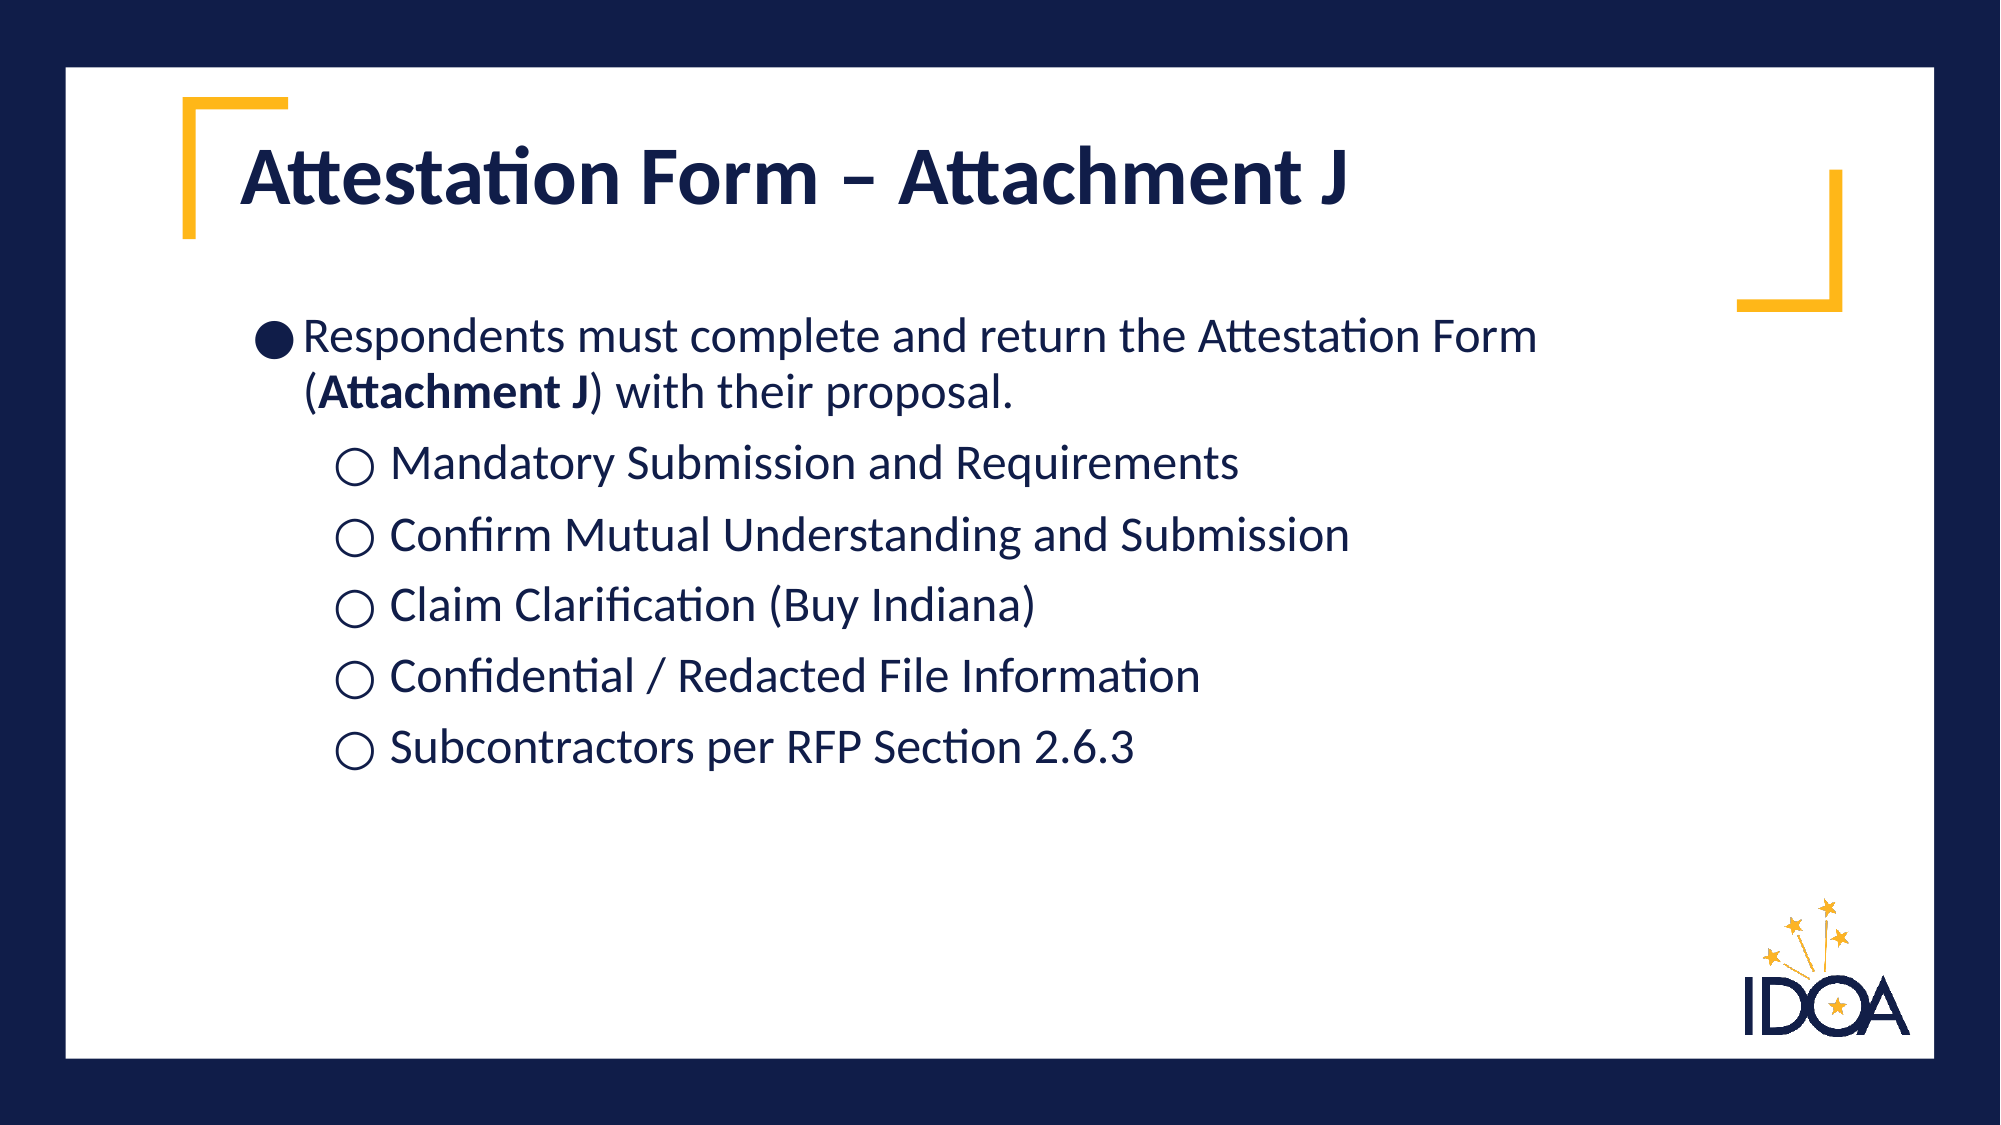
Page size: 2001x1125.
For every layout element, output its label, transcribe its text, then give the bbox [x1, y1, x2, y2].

title Attestation Form – Attachment J [225, 125, 1800, 262]
picture [1702, 857, 1959, 1114]
list Respondents must complete and return the Attestation Form (Attachment J) with their proposal. Mandatory Submission and Requirements Confirm Mutual Understanding and Submission Claim Clarification (Buy Indiana) Confidential / Redacted File Information Subcontractors per RFP Section 2.6.3 [225, 299, 1678, 934]
